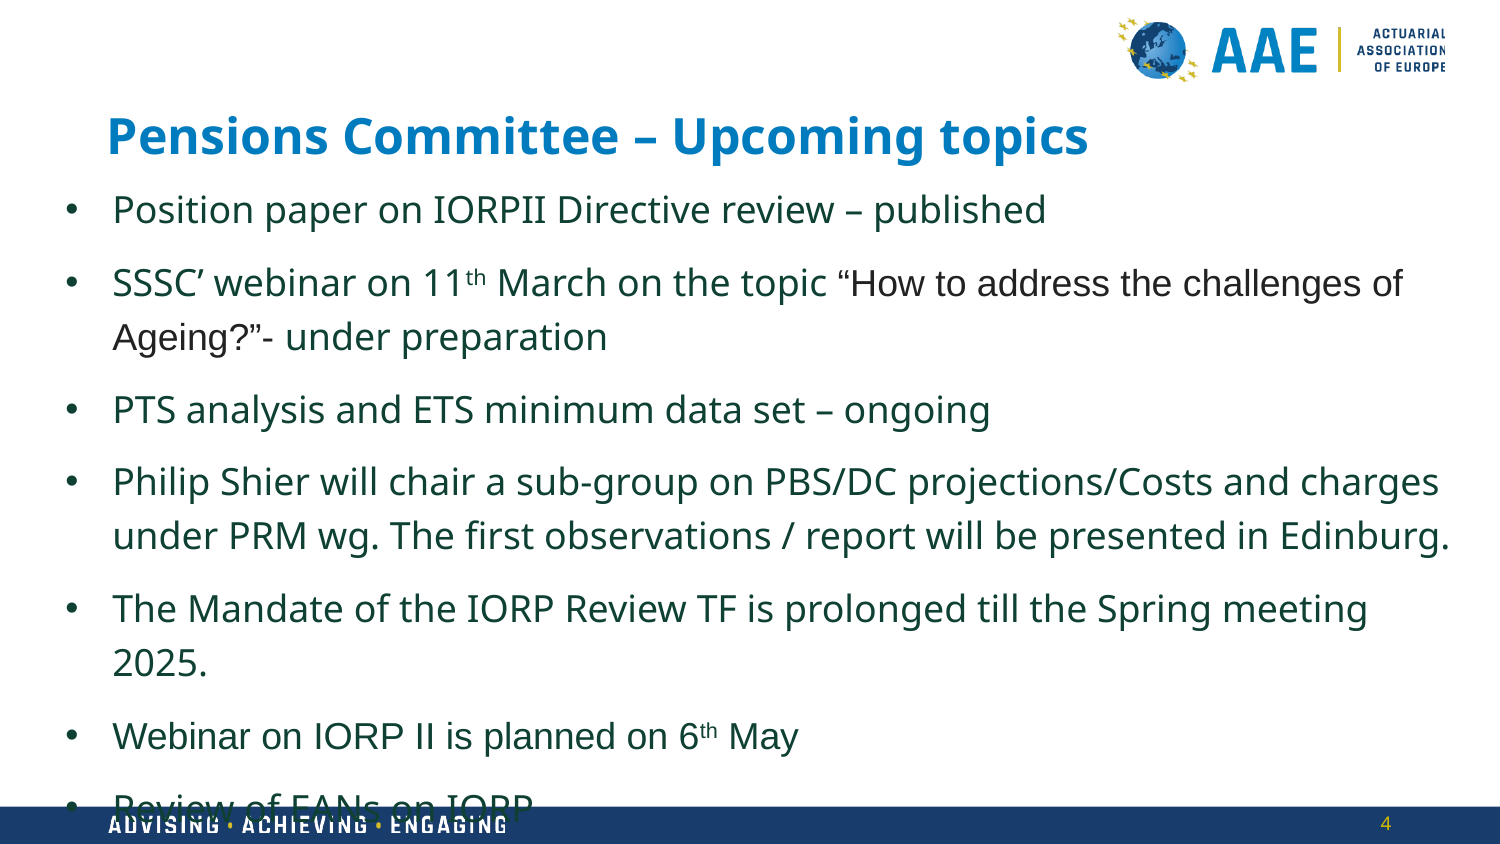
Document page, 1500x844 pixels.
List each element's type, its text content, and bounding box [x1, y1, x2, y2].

list Position paper on IORPII Directive review – published SSSC’ webinar on 11th March on the topic “How to address the challenges of Ageing?”- under preparation PTS analysis and ETS minimum data set – ongoing Philip Shier will chair a sub-group on PBS/DC projections/Costs and charges under PRM wg. The first observations / report will be presented in Edinburg. The Mandate of the IORP Review TF is prolonged till the Spring meeting 2025. Webinar on IORP II is planned on 6th May Review of EANs on IORP [65, 177, 1472, 802]
title Pensions Committee – Upcoming topics [106, 94, 1392, 175]
slide_number 4 [1102, 809, 1392, 842]
